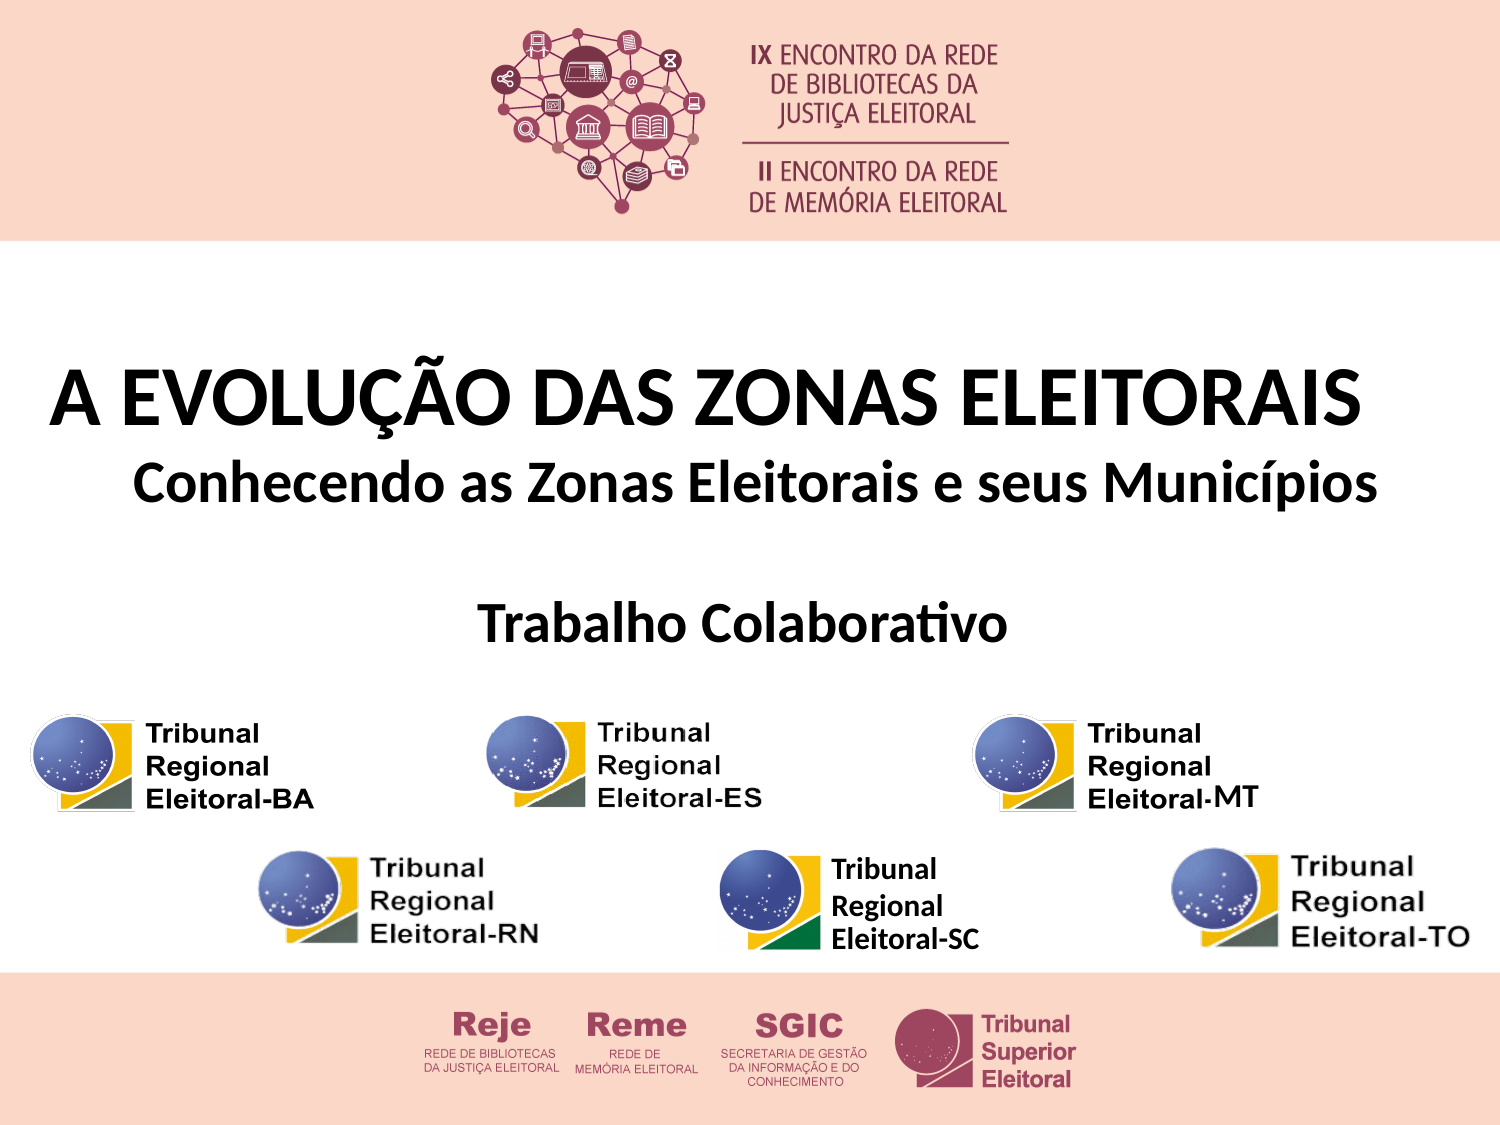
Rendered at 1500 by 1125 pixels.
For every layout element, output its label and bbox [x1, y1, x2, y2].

picture [0, 0, 1500, 1125]
text_box [966, 709, 1276, 830]
